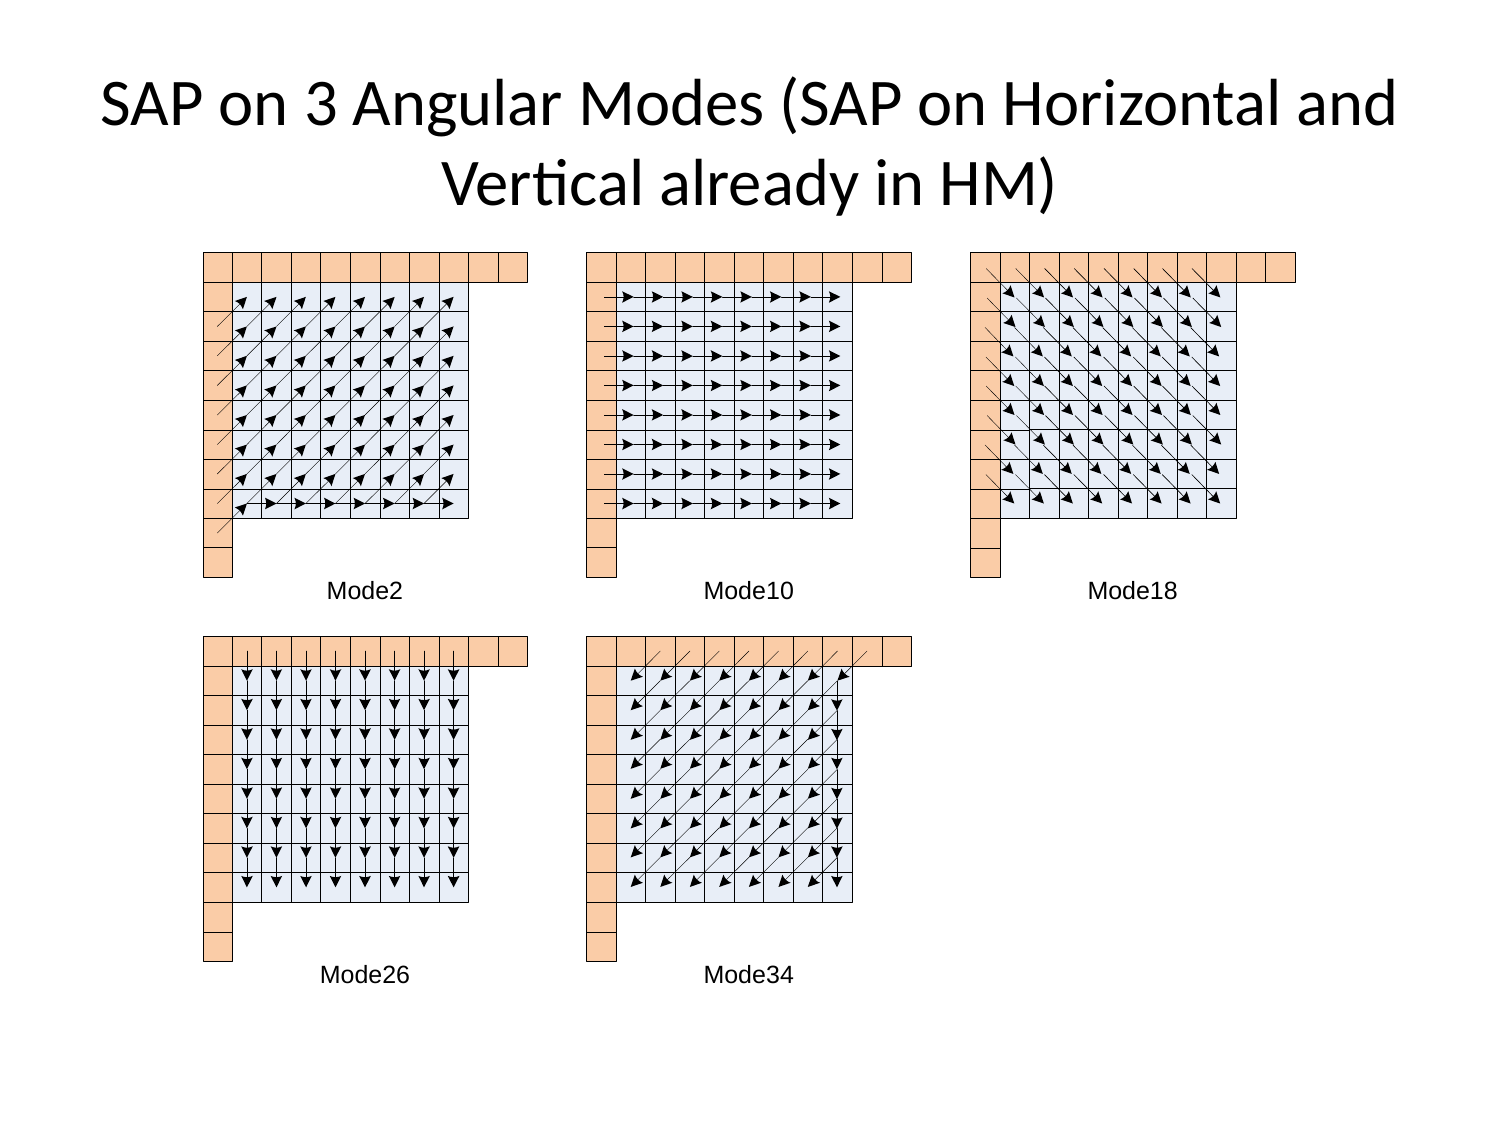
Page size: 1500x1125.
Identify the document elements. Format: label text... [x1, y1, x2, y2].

picture [199, 249, 1298, 994]
title SAP on 3 Angular Modes (SAP on Horizontal and Vertical already in HM) [75, 45, 1425, 233]
